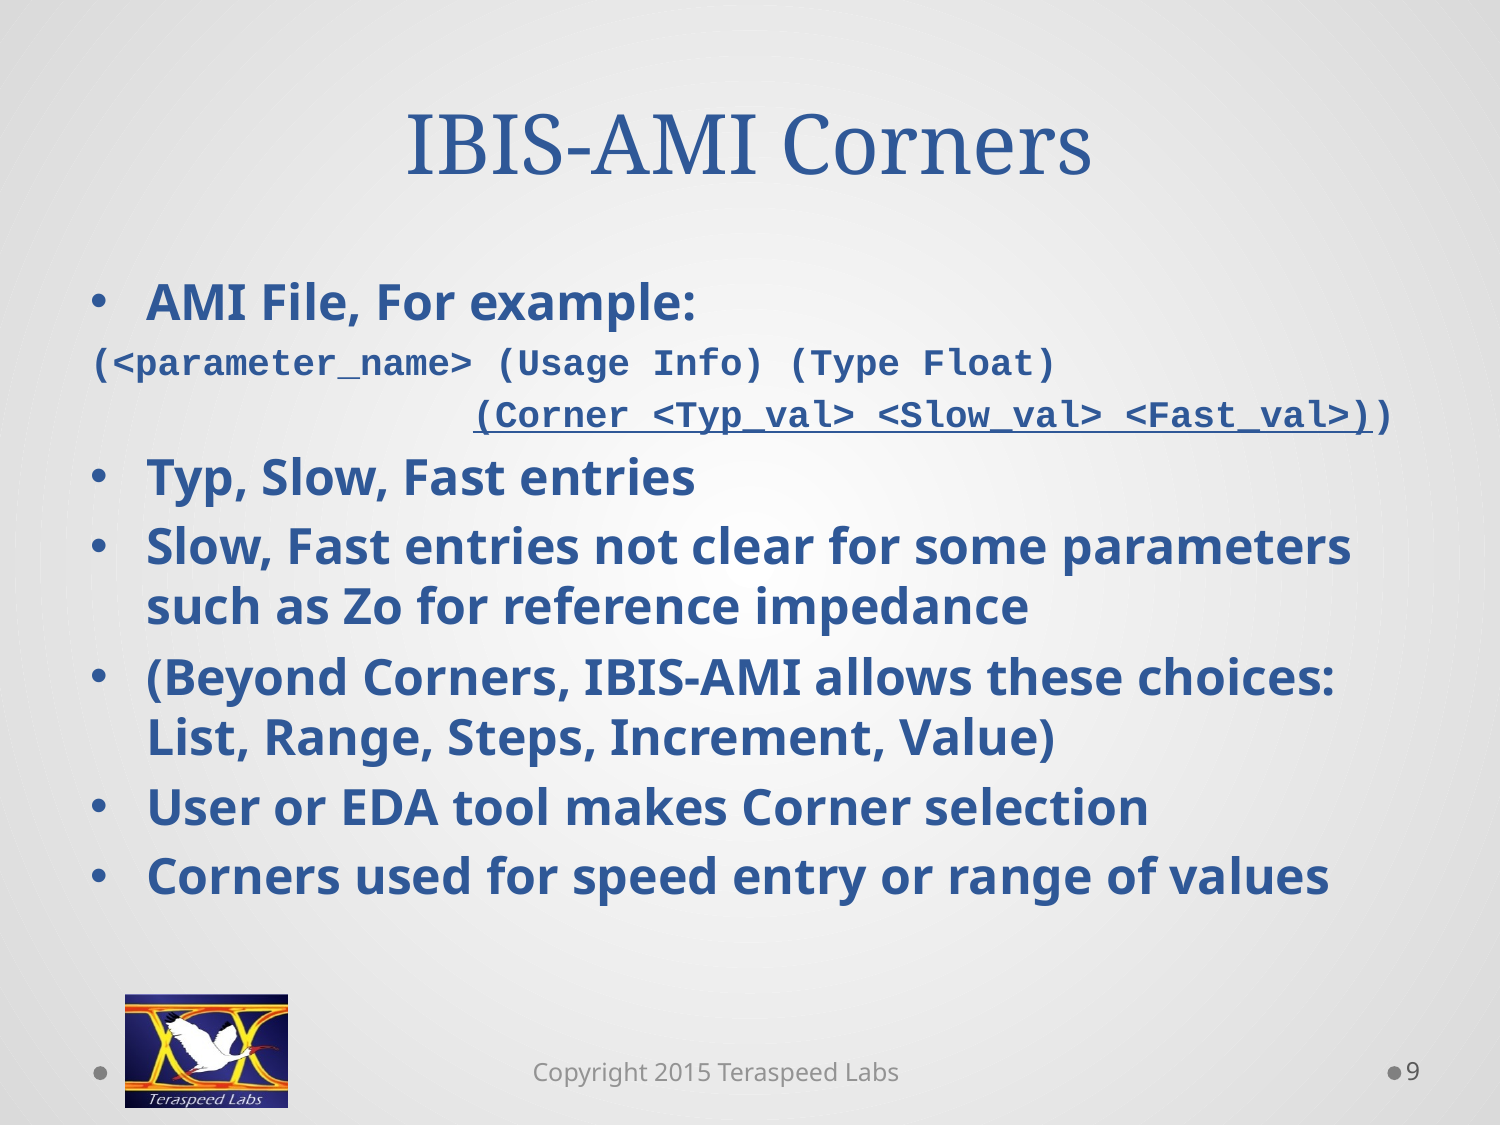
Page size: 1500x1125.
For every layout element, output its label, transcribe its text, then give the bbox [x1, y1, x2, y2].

title IBIS-AMI Corners [75, 0, 1425, 262]
footer Copyright 2015 Teraspeed Labs [525, 1043, 993, 1103]
picture [125, 1005, 288, 1108]
list AMI File, For example: (<parameter_name> (Usage Info) (Type Float) (Corner <Typ_val> <Slow_val> <Fast_val>)) Typ, Slow, Fast entries Slow, Fast entries not clear for some parameters such as Zo for reference impedance (Beyond Corners, IBIS-AMI allows these choices: List, Range, Steps, Increment, Value) User or EDA tool makes Corner selection Corners used for speed entry or range of values [75, 262, 1425, 1005]
slide_number 9 [1401, 1042, 1494, 1103]
